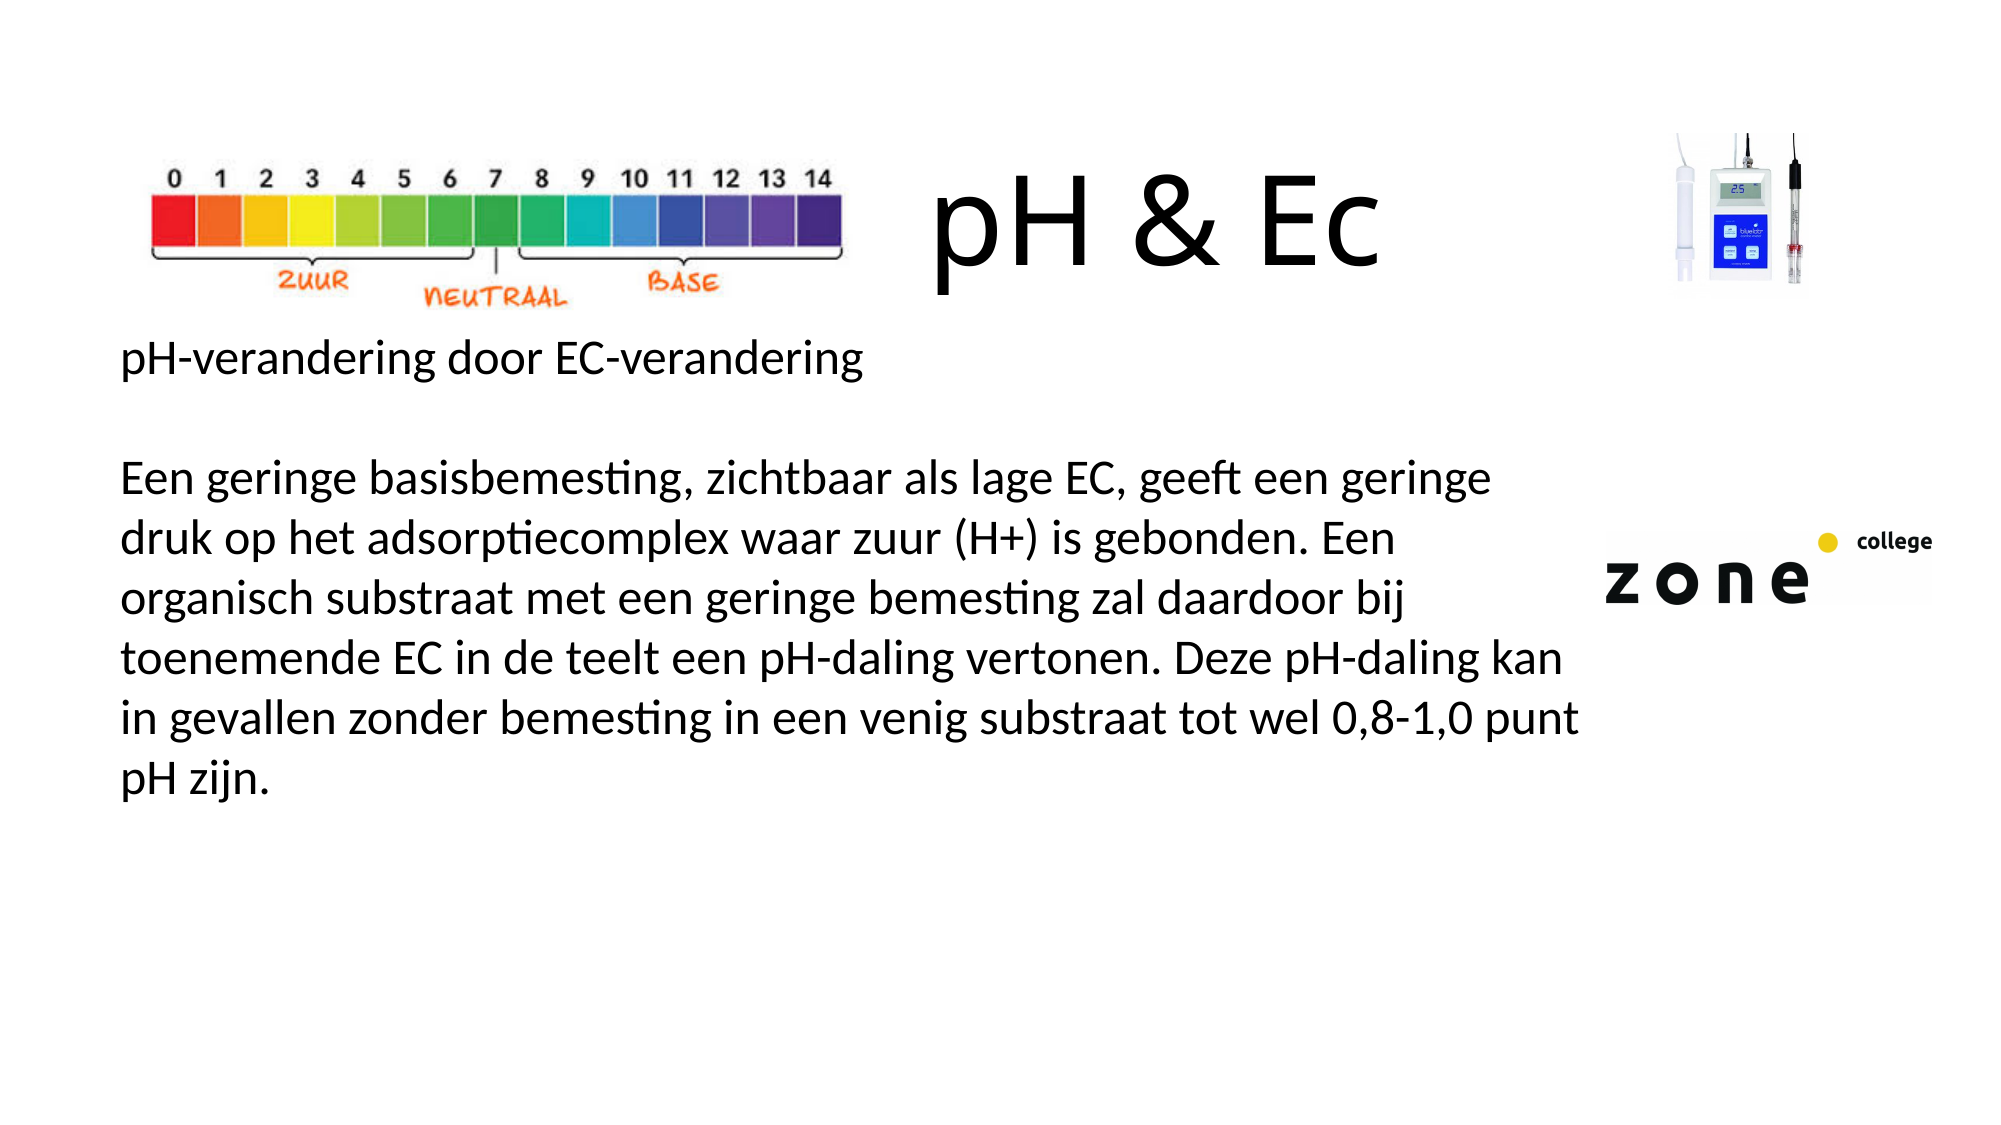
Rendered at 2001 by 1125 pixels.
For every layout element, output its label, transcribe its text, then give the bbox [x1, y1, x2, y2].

picture [136, 147, 860, 318]
text_box pH & Ec [912, 133, 1399, 298]
picture [1606, 531, 1932, 605]
text_box pH-verandering door EC-verandering Een geringe basisbemesting, zichtbaar als lage EC, geeft een geringe druk op het adsorptiecomplex waar zuur (H+) is gebonden. Een organisch substraat met een geringe bemesting zal daardoor bij toenemende EC in de teelt een pH-daling vertonen. Deze pH-daling kan in gevallen zonder bemesting in een venig substraat tot wel 0,8-1,0 punt pH zijn. [105, 317, 1607, 813]
picture [1654, 133, 1821, 299]
